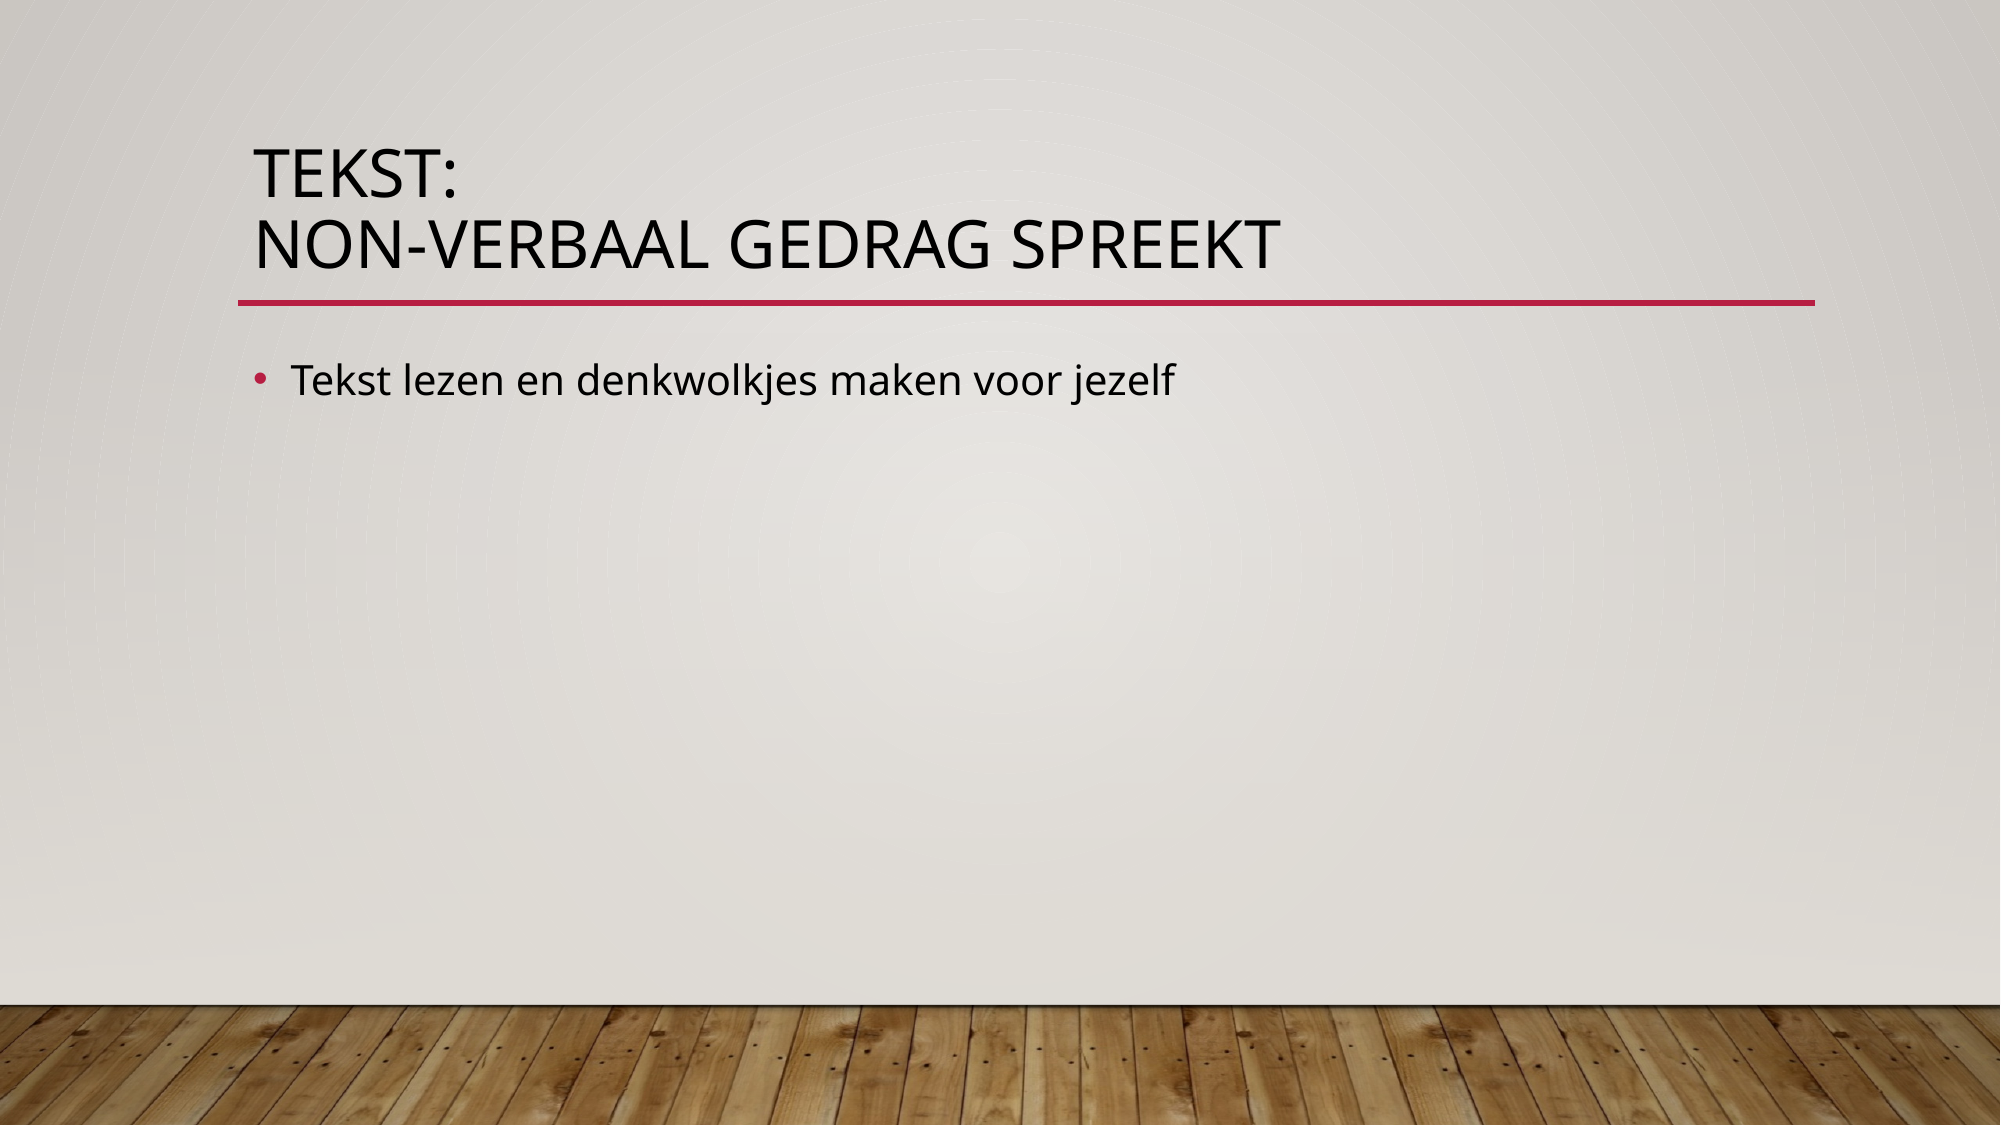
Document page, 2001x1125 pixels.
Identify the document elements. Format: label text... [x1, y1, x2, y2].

picture [0, 1005, 2000, 1125]
title Tekst: Non-verbaal gedrag spreekt [238, 131, 1814, 305]
list Tekst lezen en denkwolkjes maken voor jezelf [238, 336, 1814, 903]
